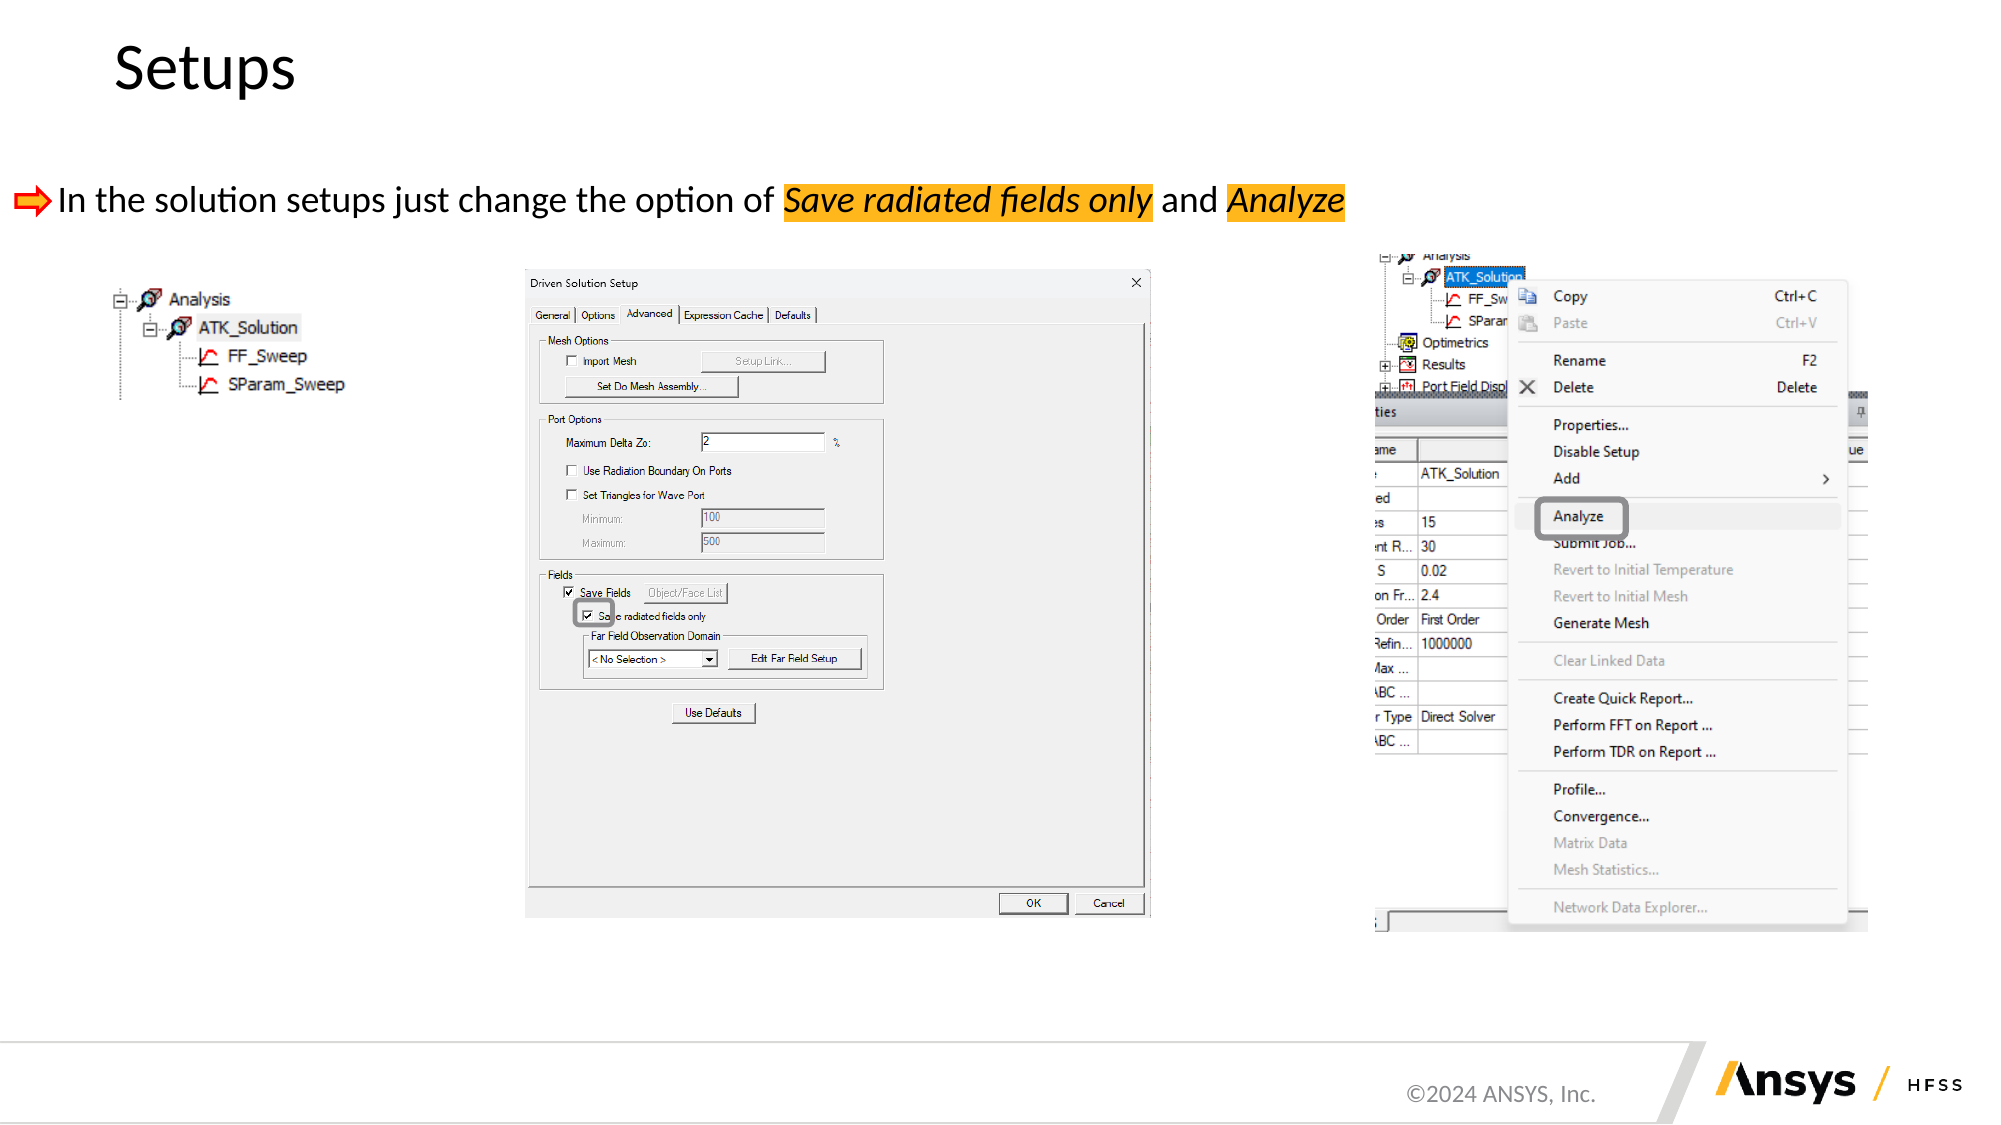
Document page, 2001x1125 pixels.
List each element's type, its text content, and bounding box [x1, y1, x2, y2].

text_box In the solution setups just change the option of Save radiated fields only and Analyze [49, 174, 1388, 269]
text_box [15, 186, 52, 217]
title Setups [99, 24, 1900, 164]
picture [0, 0, 2000, 1125]
